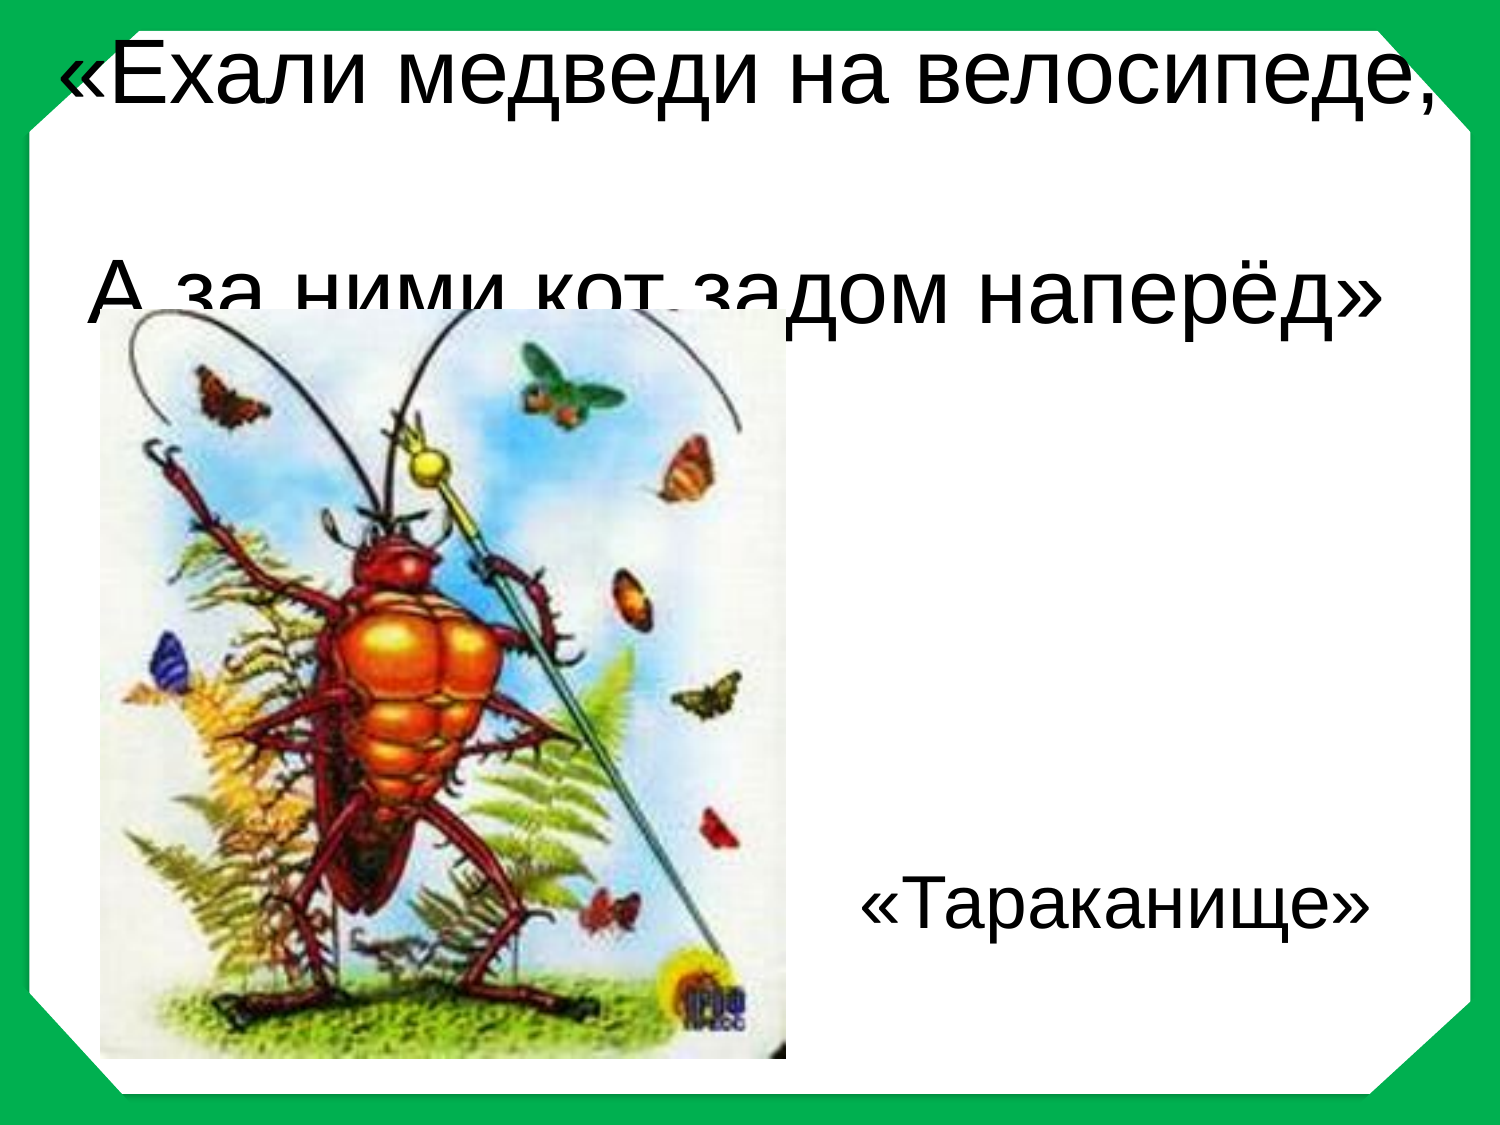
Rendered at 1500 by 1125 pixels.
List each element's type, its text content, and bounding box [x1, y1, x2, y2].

title «Ехали медведи на велосипеде, А за ними кот задом наперёд» [40, 101, 1460, 362]
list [99, 309, 786, 1059]
text_box «Тараканище» [797, 846, 1436, 951]
